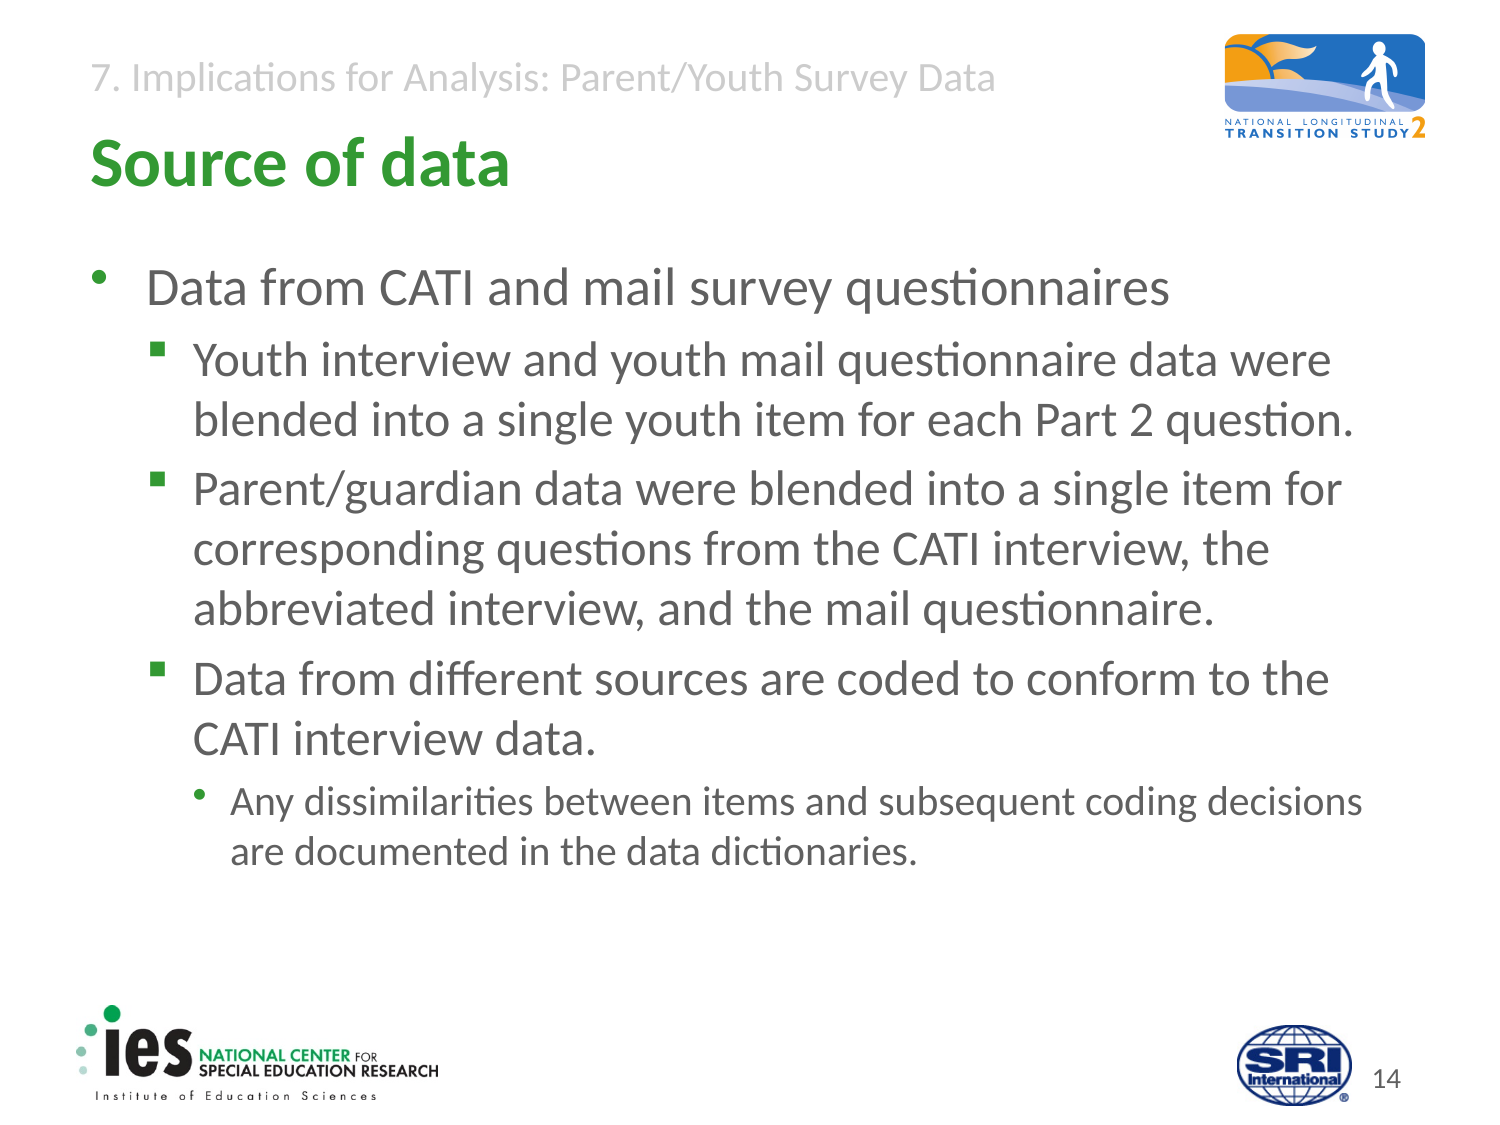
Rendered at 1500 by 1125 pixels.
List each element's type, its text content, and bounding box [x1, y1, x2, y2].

title Source of data [74, 90, 1426, 226]
slide_number 13 [1312, 1051, 1417, 1125]
picture [1237, 1025, 1352, 1106]
list Data from CATI and mail survey questionnaires Youth interview and youth mail questionnaire data were blended into a single youth item for each Part 2 question. Parent/guardian data were blended into a single item for corresponding questions from the CATI interview, the abbreviated interview, and the mail questionnaire. Data from different sources are coded to conform to the CATI interview data. Any dissimilarities between items and subsequent coding decisions are documented in the data dictionaries. [74, 243, 1426, 987]
picture [76, 1005, 438, 1100]
